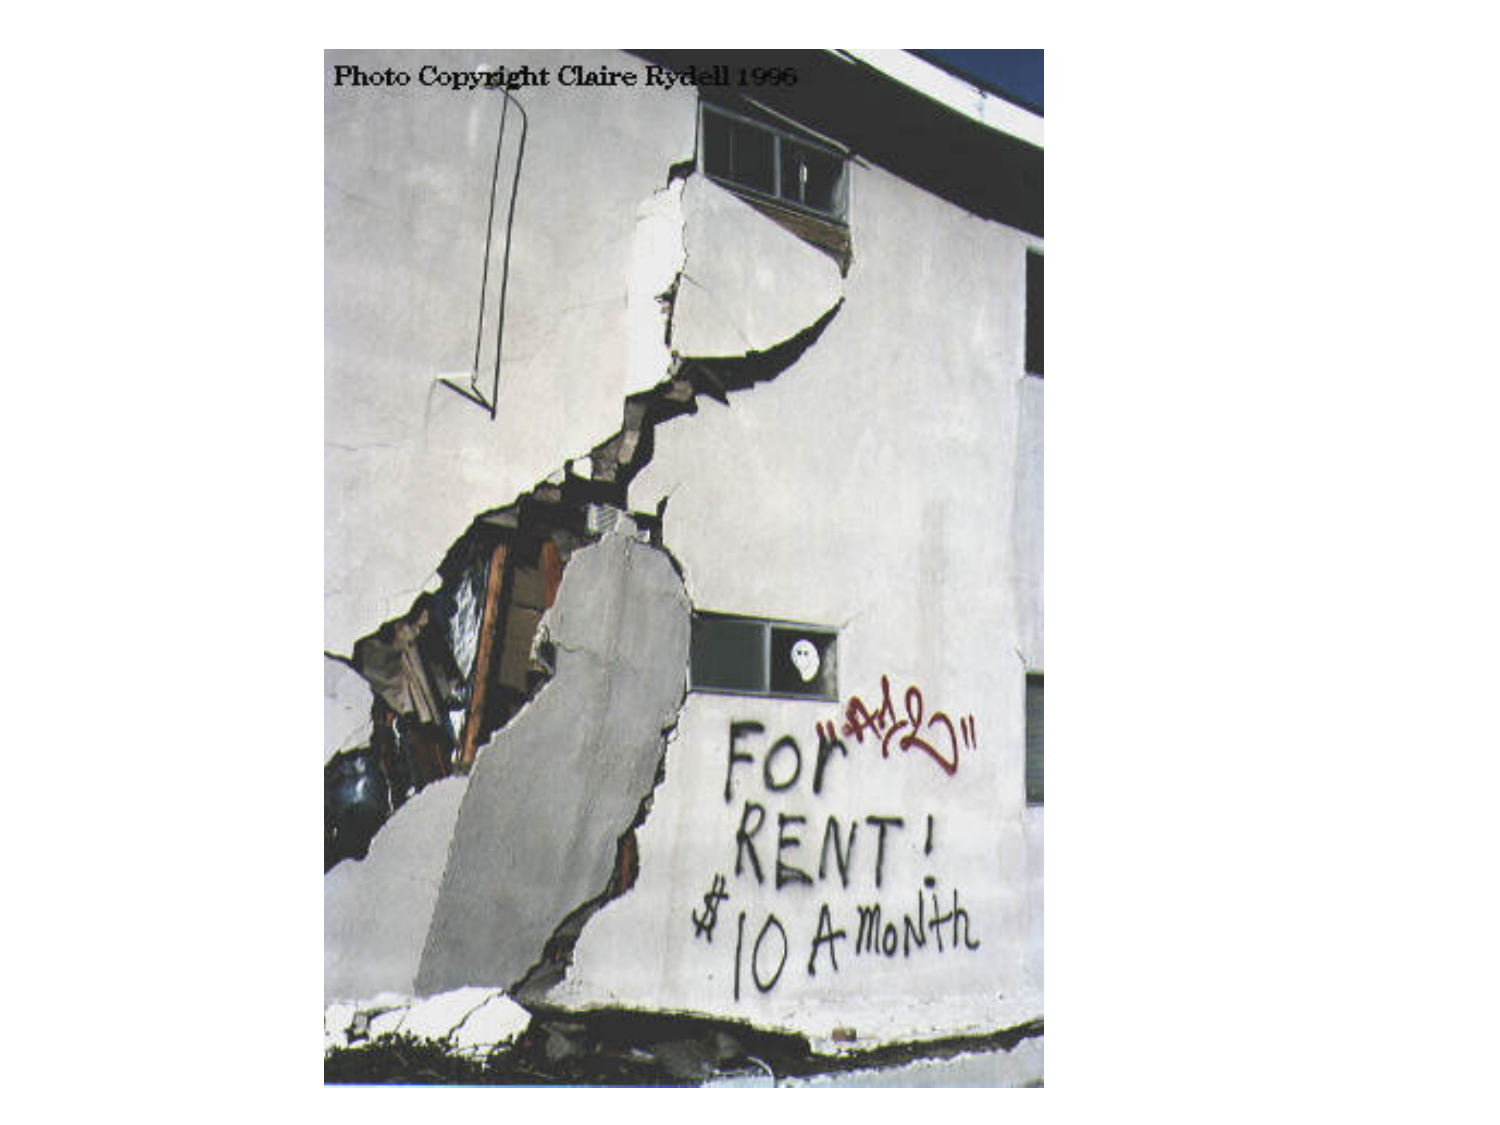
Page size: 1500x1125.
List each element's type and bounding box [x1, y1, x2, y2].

picture [324, 49, 1044, 1088]
